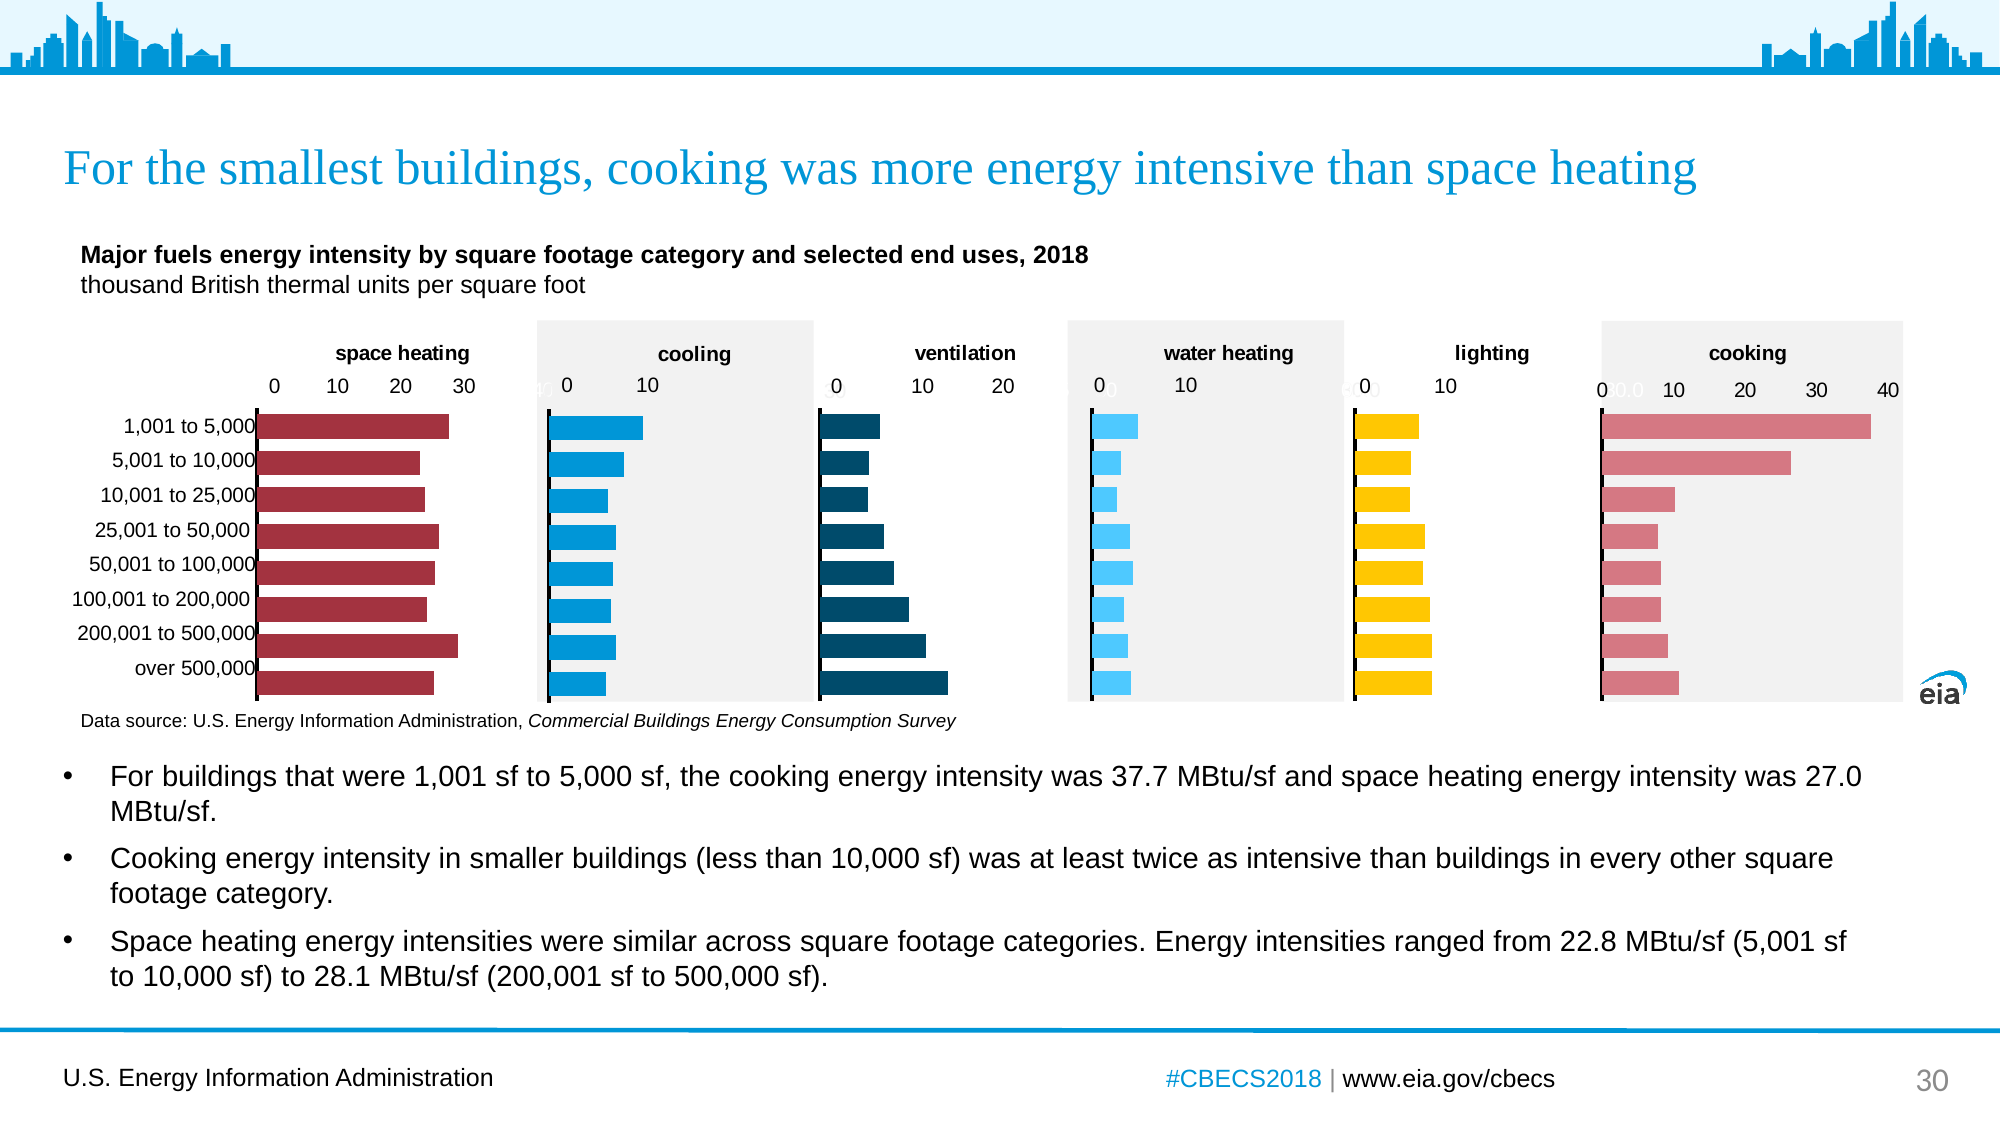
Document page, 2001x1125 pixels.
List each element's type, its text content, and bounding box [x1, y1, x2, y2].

text_box 10,001 to 25,000 [79, 474, 244, 508]
text_box 50,001 to 100,000 [70, 543, 244, 577]
title For the smallest buildings, cooking was more energy intensive than space heating [48, 77, 1952, 202]
text_box Major fuels energy intensity by square footage category and selected end uses, 2018 thousand British thermal units per square foot [65, 231, 1107, 306]
text_box 200,001 to 500,000 [51, 612, 244, 655]
text_box Data source: U.S. Energy Information Administration, Commercial Buildings Energy Consumption Survey [65, 701, 1076, 739]
slide_number 30 [1886, 1048, 1978, 1109]
chart [244, 319, 1906, 711]
text_box 5,001 to 10,000 [84, 439, 244, 474]
text_box 25,001 to 50,000 [72, 508, 244, 543]
text_box For buildings that were 1,001 sf to 5,000 sf, the cooking energy intensity was 37.7 MBtu/sf and space heating energy intensity was 27.0 MBtu/sf. Cooking energy intensity in smaller buildings (less than 10,000 sf) was at least twice as intensive than buildings in every other square footage category. Space heating energy intensities were similar across square footage categories. Energy intensities ranged from 22.8 MBtu/sf (5,001 sf to 10,000 sf) to 28.1 MBtu/sf (200,001 sf to 500,000 sf). [48, 749, 1887, 1000]
text_box over 500,000 [112, 647, 244, 690]
text_box 1,001 to 5,000 [67, 404, 244, 447]
text_box 100,001 to 200,000 [50, 577, 244, 621]
footer #CBECS2018 | www.eia.gov/cbecs [1023, 1047, 1699, 1107]
picture [1918, 668, 1968, 707]
